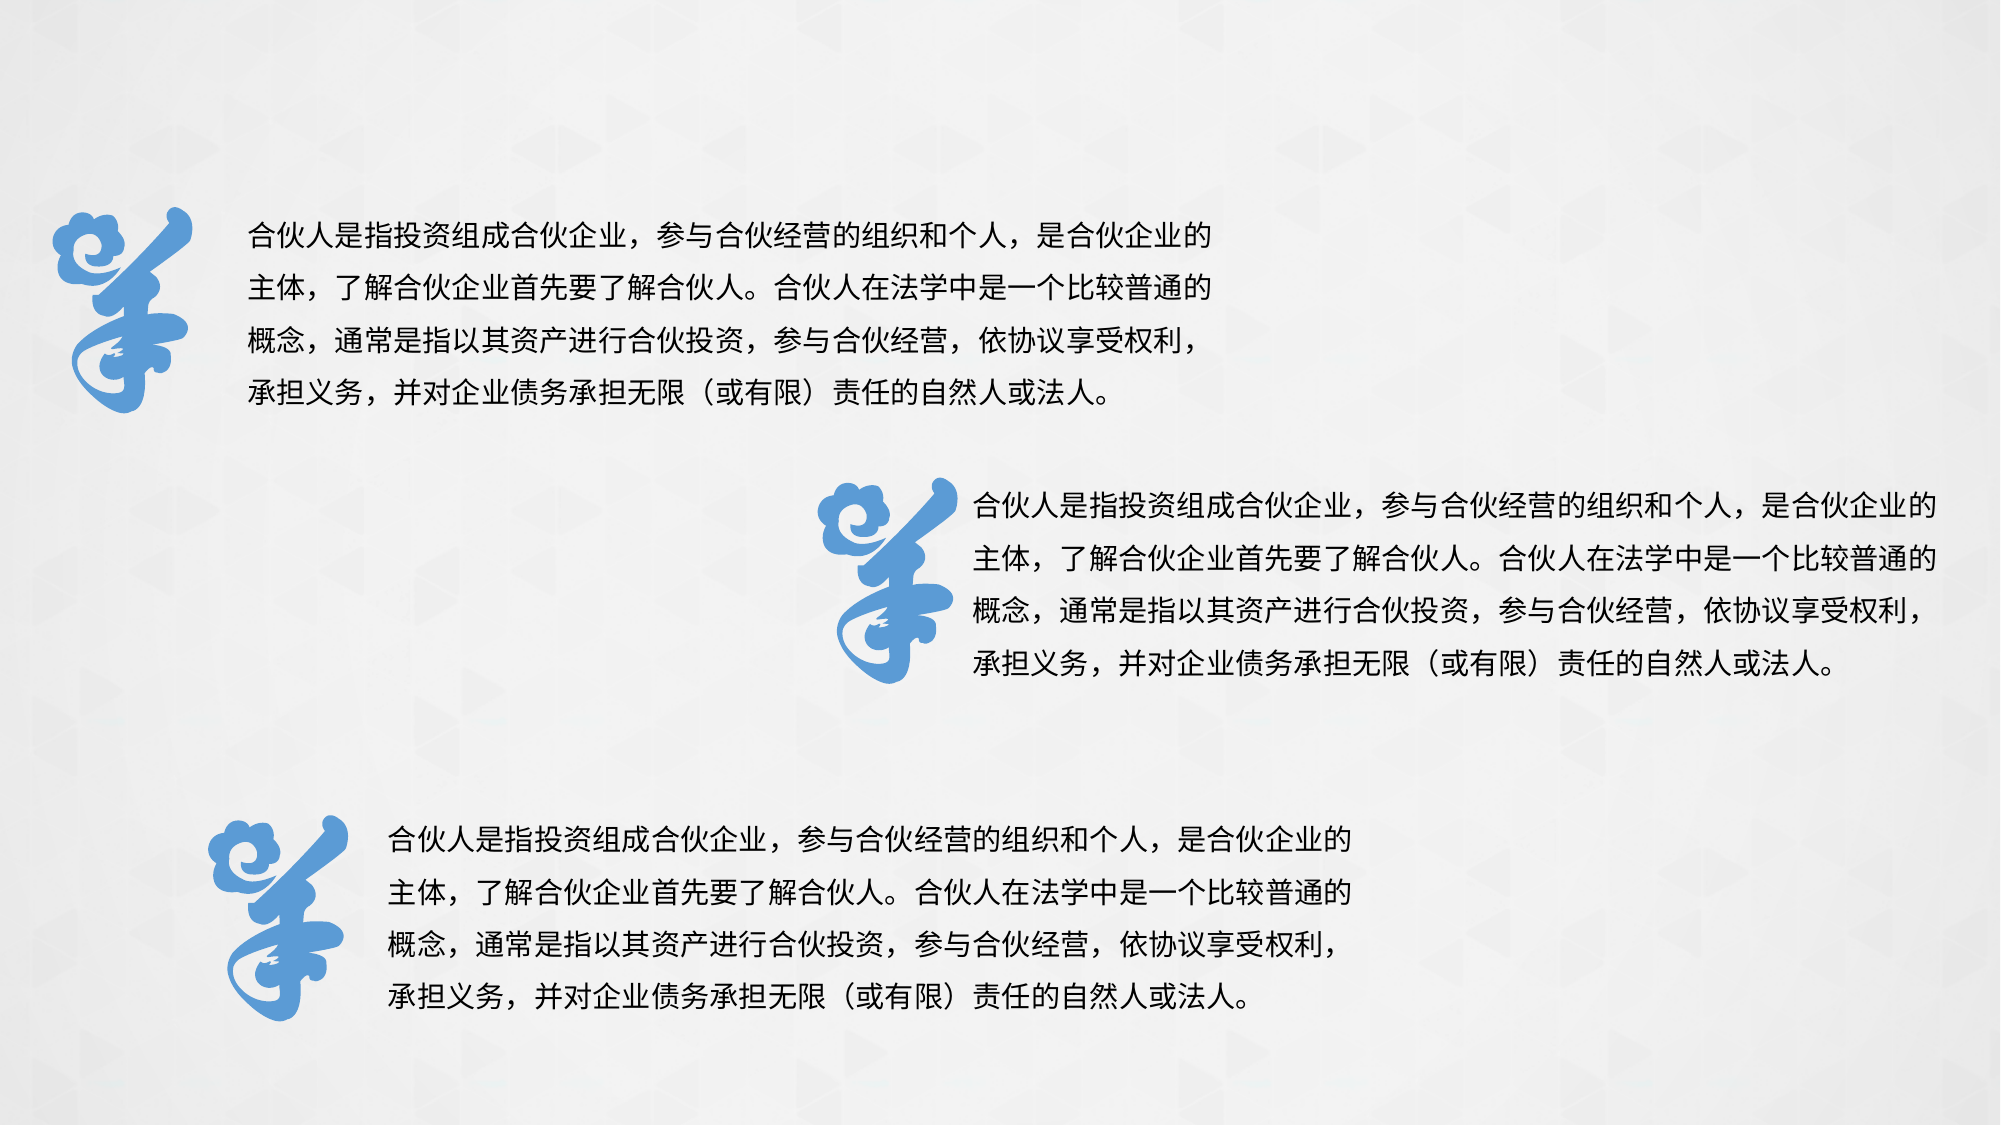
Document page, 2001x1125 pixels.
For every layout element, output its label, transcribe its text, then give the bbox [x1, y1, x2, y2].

text_box [817, 482, 890, 557]
text_box [52, 212, 125, 286]
text_box [208, 820, 281, 894]
text_box 合伙人是指投资组成合伙企业，参与合伙经营的组织和个人，是合伙企业的主体，了解合伙企业首先要了解合伙人。合伙人在法学中是一个比较普通的概念，通常是指以其资产进行合伙投资，参与合伙经营，依协议享受权利，承担义务，并对企业债务承担无限（或有限）责任的自然人或法人。 [373, 796, 1374, 1022]
text_box 合伙人是指投资组成合伙企业，参与合伙经营的组织和个人，是合伙企业的主体，了解合伙企业首先要了解合伙人。合伙人在法学中是一个比较普通的概念，通常是指以其资产进行合伙投资，参与合伙经营，依协议享受权利，承担义务，并对企业债务承担无限（或有限）责任的自然人或法人。 [232, 192, 1233, 417]
text_box [71, 207, 193, 414]
text_box [227, 815, 349, 1022]
text_box 合伙人是指投资组成合伙企业，参与合伙经营的组织和个人，是合伙企业的主体，了解合伙企业首先要了解合伙人。合伙人在法学中是一个比较普通的概念，通常是指以其资产进行合伙投资，参与合伙经营，依协议享受权利，承担义务，并对企业债务承担无限（或有限）责任的自然人或法人。 [957, 462, 1958, 688]
text_box [836, 477, 957, 684]
picture [0, 0, 2001, 1125]
